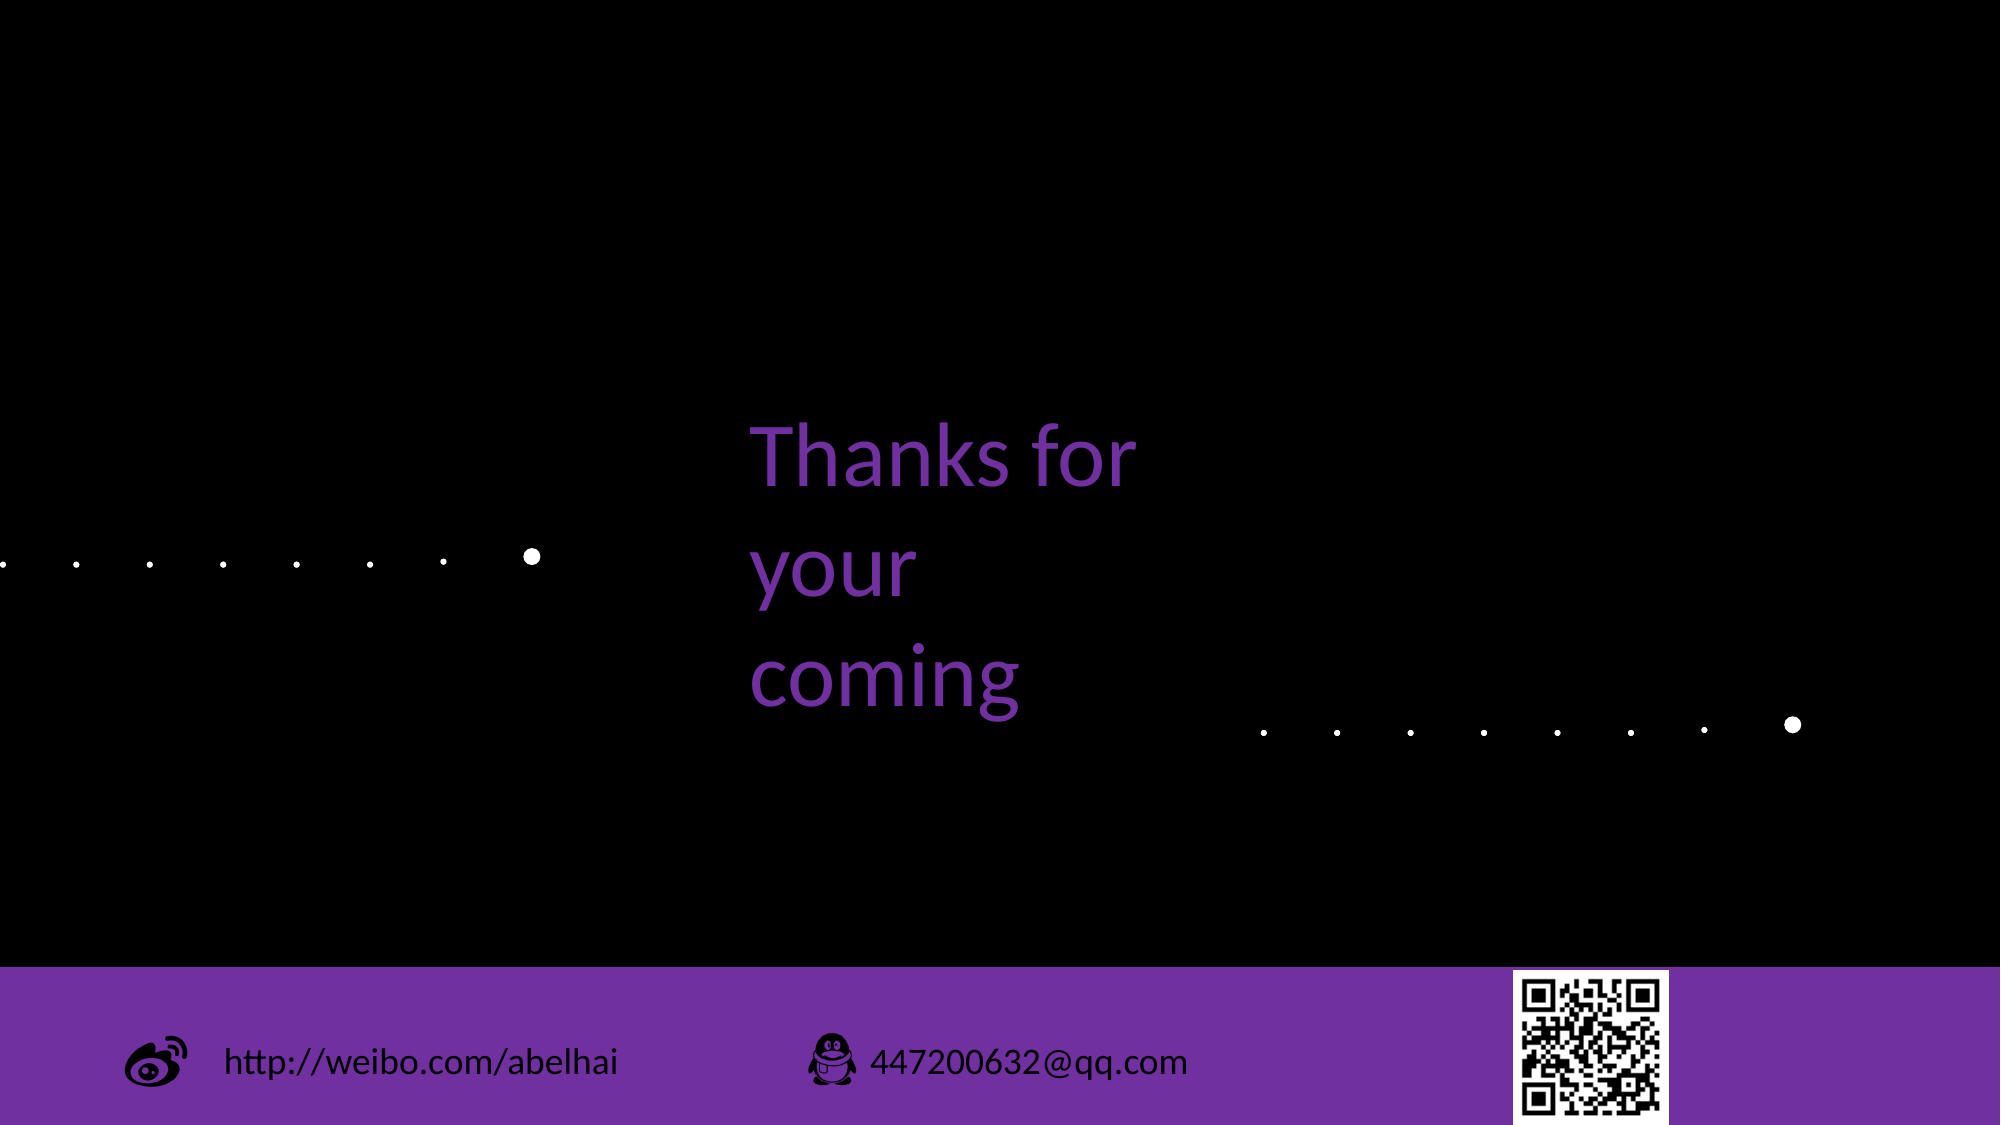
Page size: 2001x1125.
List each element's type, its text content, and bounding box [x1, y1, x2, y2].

text_box http://weibo.com/abelhai [209, 1030, 666, 1090]
picture [801, 1029, 863, 1091]
text_box [1783, 715, 1803, 735]
text_box 447200632@qq.com [863, 1030, 1223, 1090]
picture [123, 1027, 189, 1093]
text_box Thanks for your coming [734, 387, 1184, 733]
text_box [0, 966, 2000, 1125]
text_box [1260, 726, 1708, 736]
picture [1513, 970, 1669, 1125]
text_box [522, 546, 542, 567]
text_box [0, 558, 447, 568]
